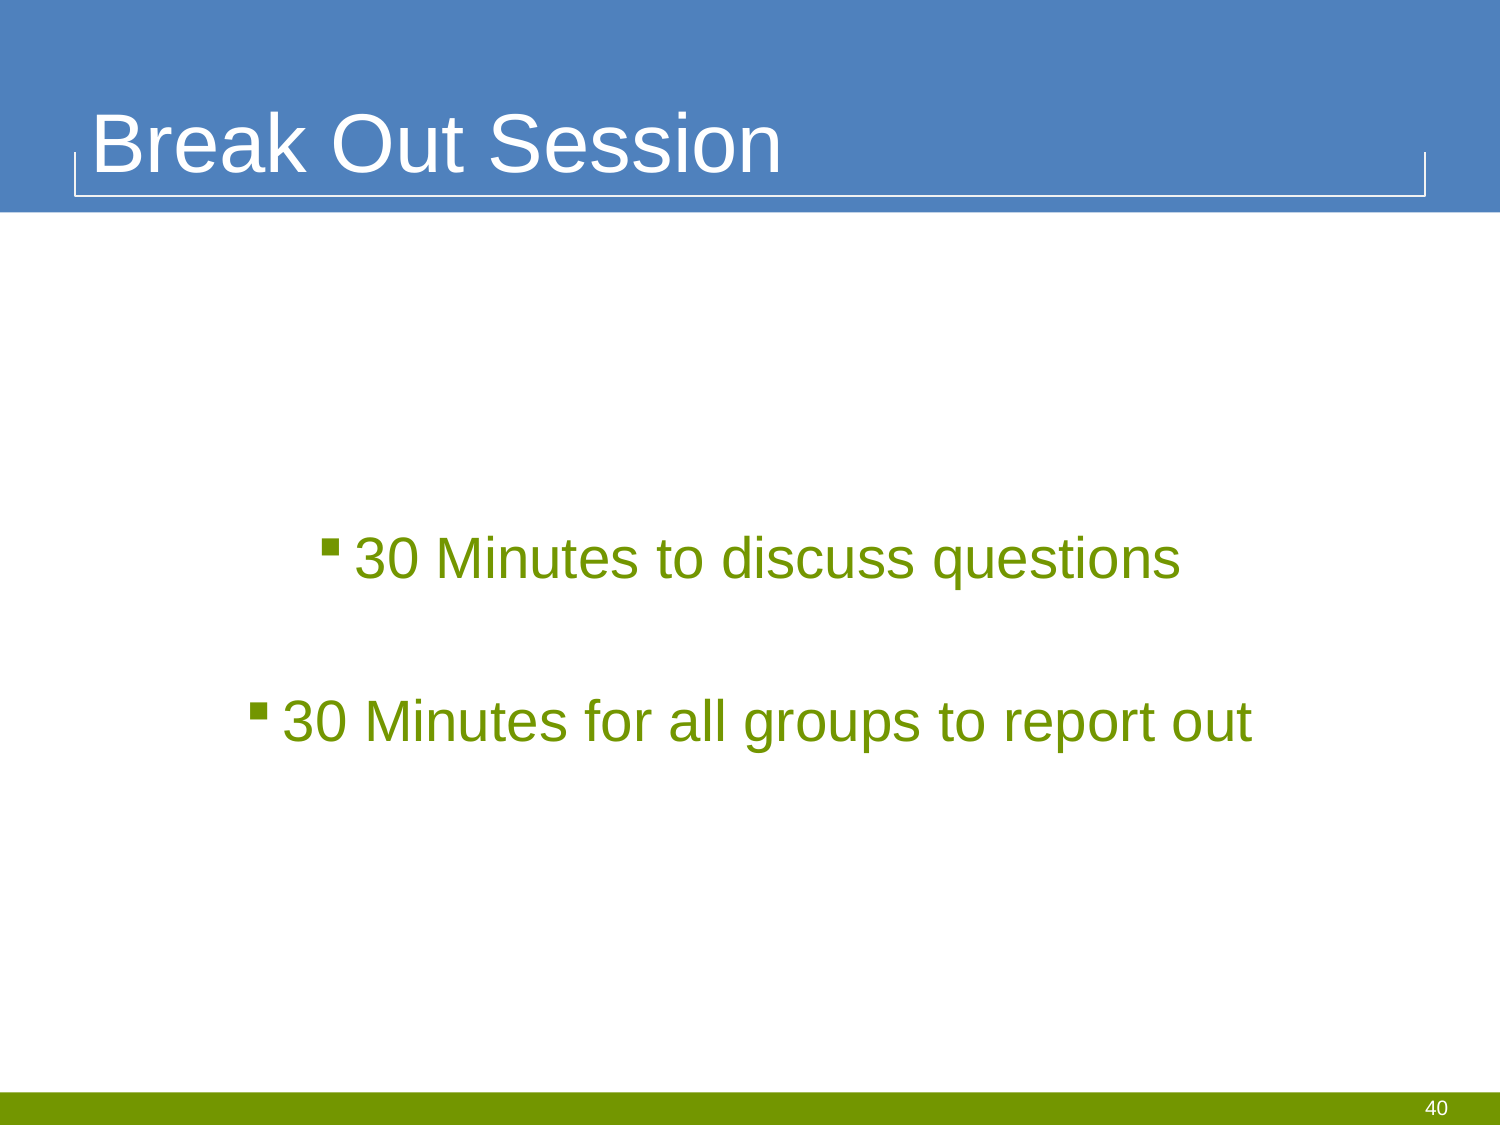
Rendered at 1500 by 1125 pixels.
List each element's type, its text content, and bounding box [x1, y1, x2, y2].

list 30 Minutes to discuss questions 30 Minutes for all groups to report out [74, 512, 1426, 1125]
title Break Out Session [74, 44, 1426, 233]
